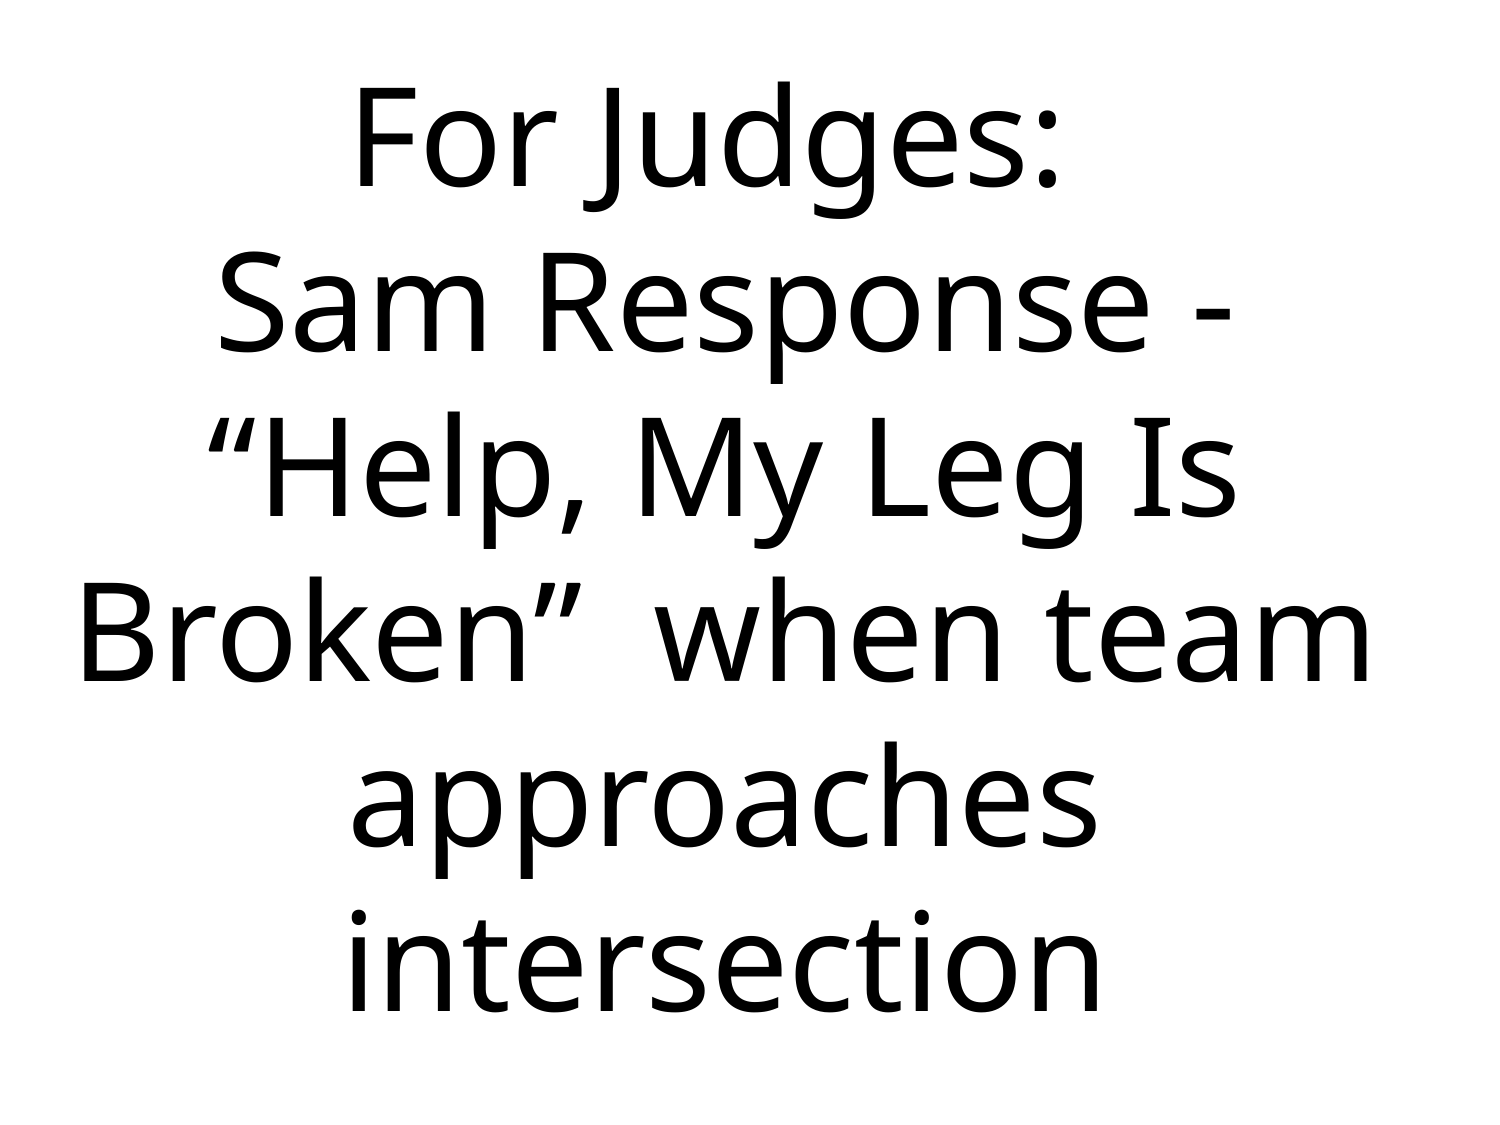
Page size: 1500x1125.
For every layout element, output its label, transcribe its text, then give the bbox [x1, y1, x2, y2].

title For Judges: Sam Response - “Help, My Leg Is Broken” when team approaches intersection [50, 450, 1400, 638]
